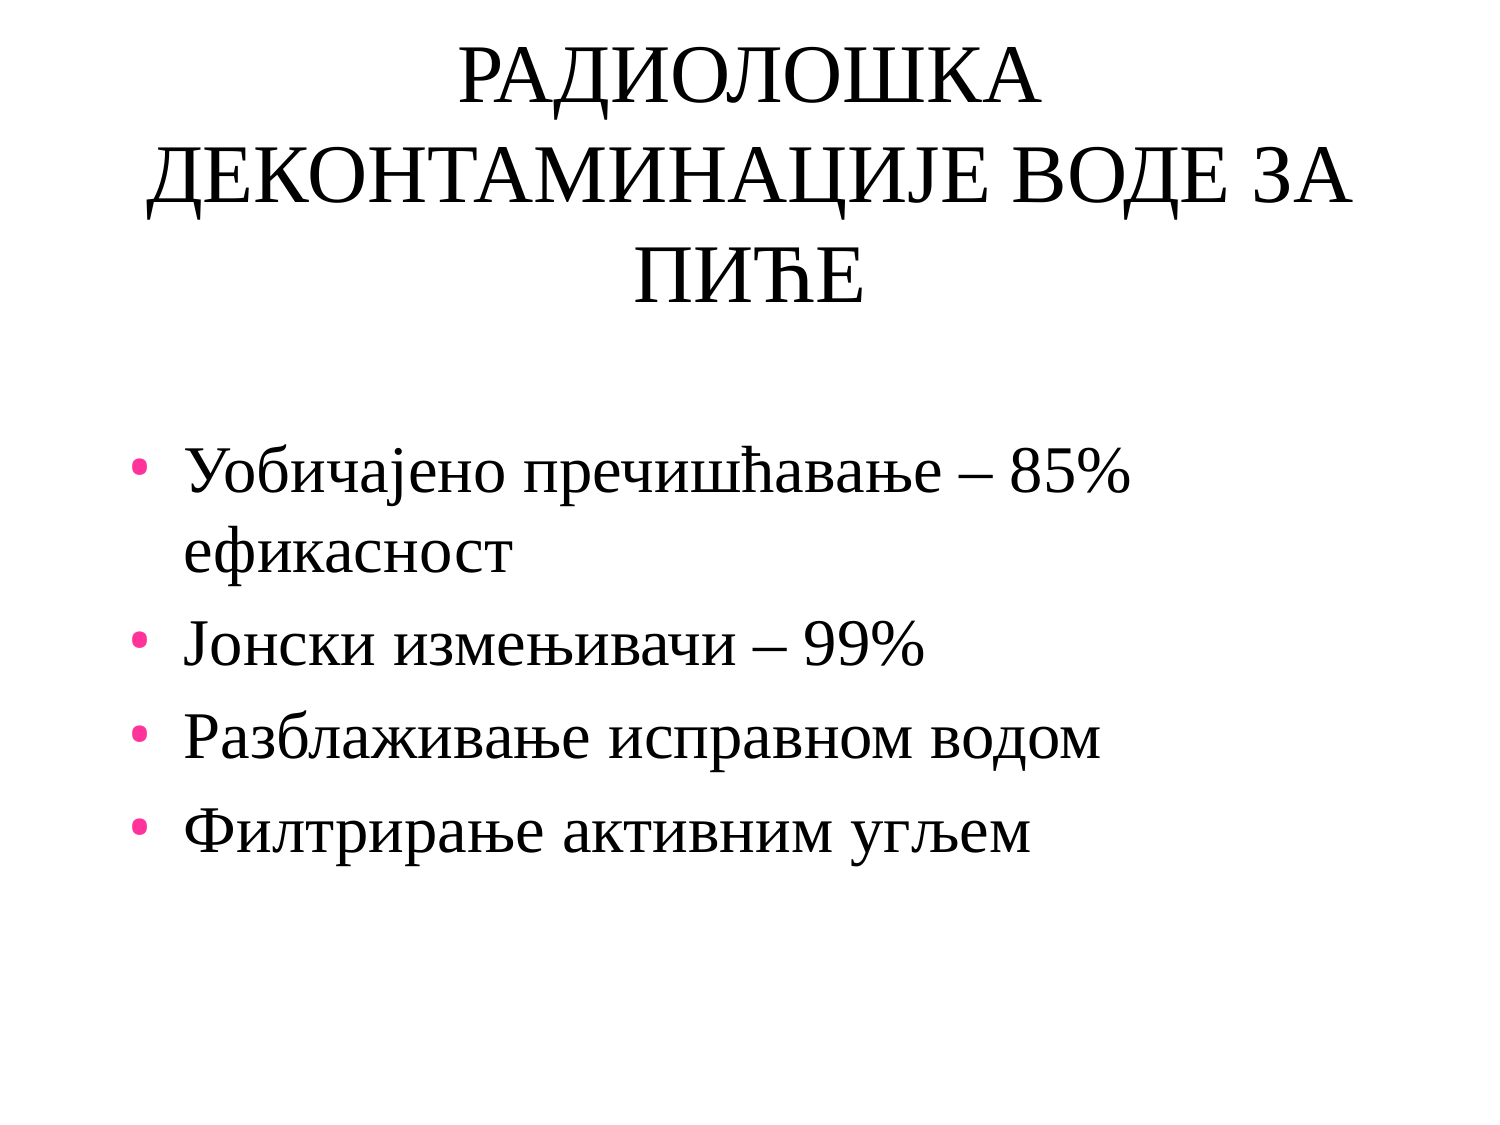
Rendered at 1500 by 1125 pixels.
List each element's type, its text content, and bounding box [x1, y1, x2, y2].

title РАДИОЛОШКА ДЕКОНТАМИНАЦИЈЕ ВОДЕ ЗА ПИЋЕ [112, 11, 1388, 324]
list Уобичајено пречишћавање – 85% ефикасност Јонски измењивачи – 99% Разблаживање исправном водом Филтрирање активним угљем [112, 324, 1388, 1092]
